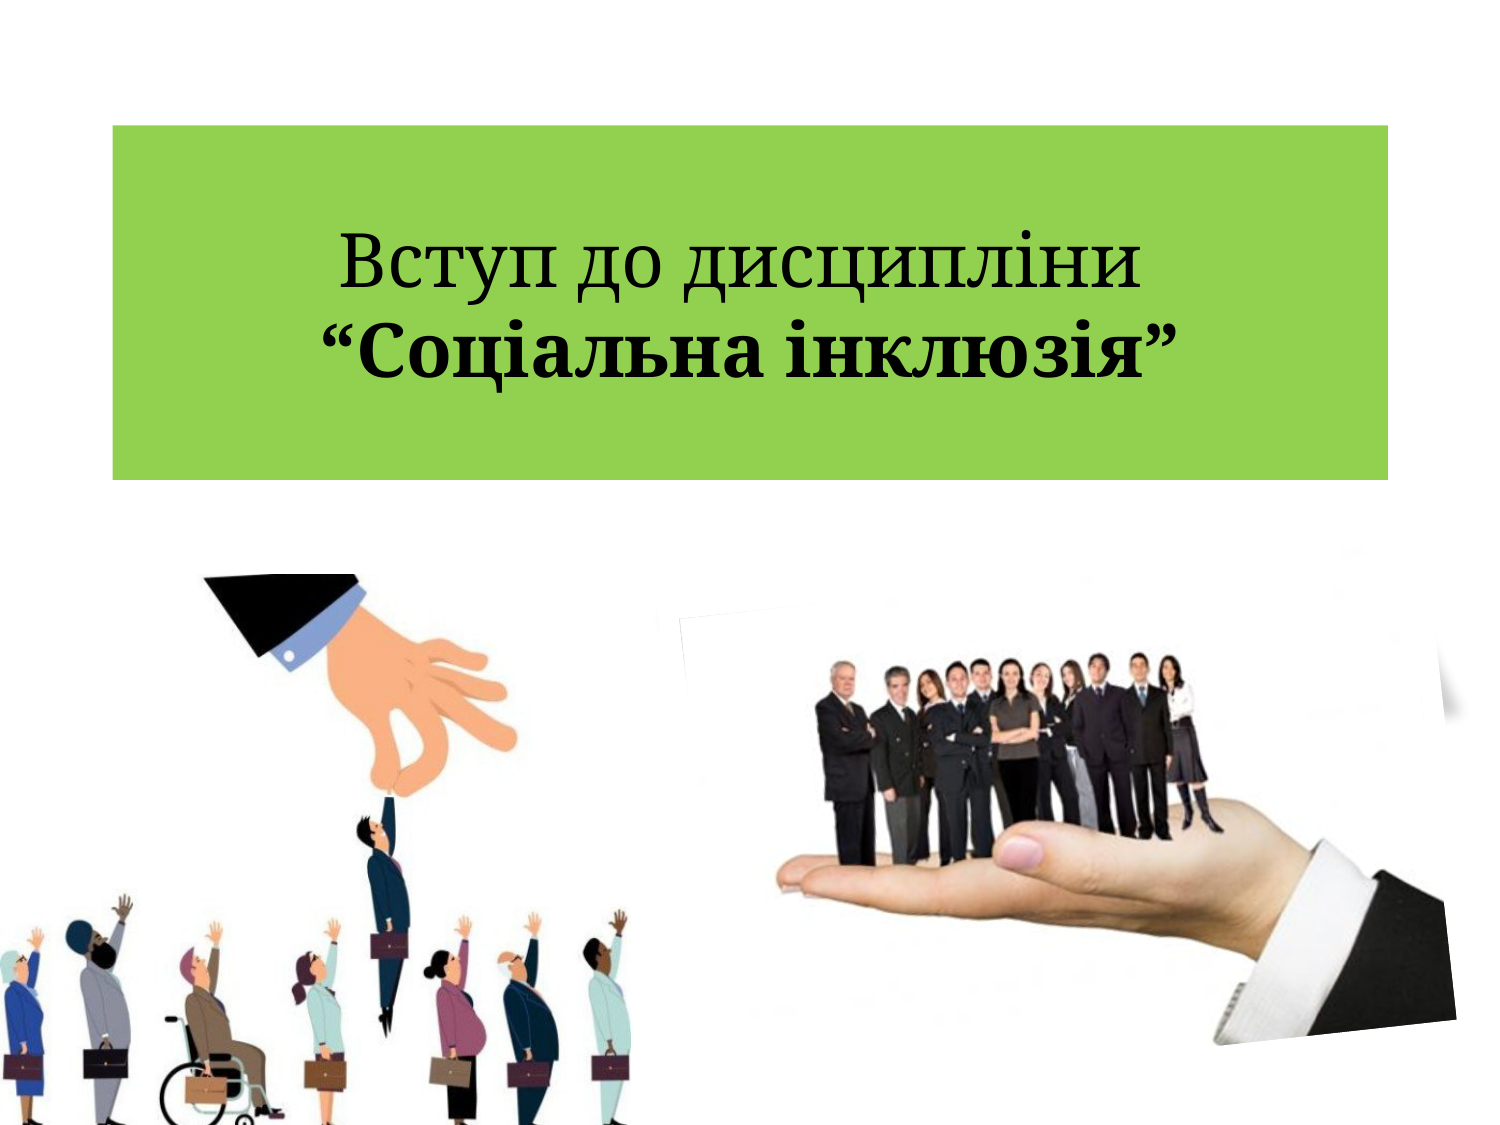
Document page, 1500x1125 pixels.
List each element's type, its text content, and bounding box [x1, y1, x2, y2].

title Вступ до дисципліни “Соціальна інклюзія” [112, 125, 1388, 480]
picture [0, 574, 631, 1125]
picture [681, 540, 1456, 1099]
